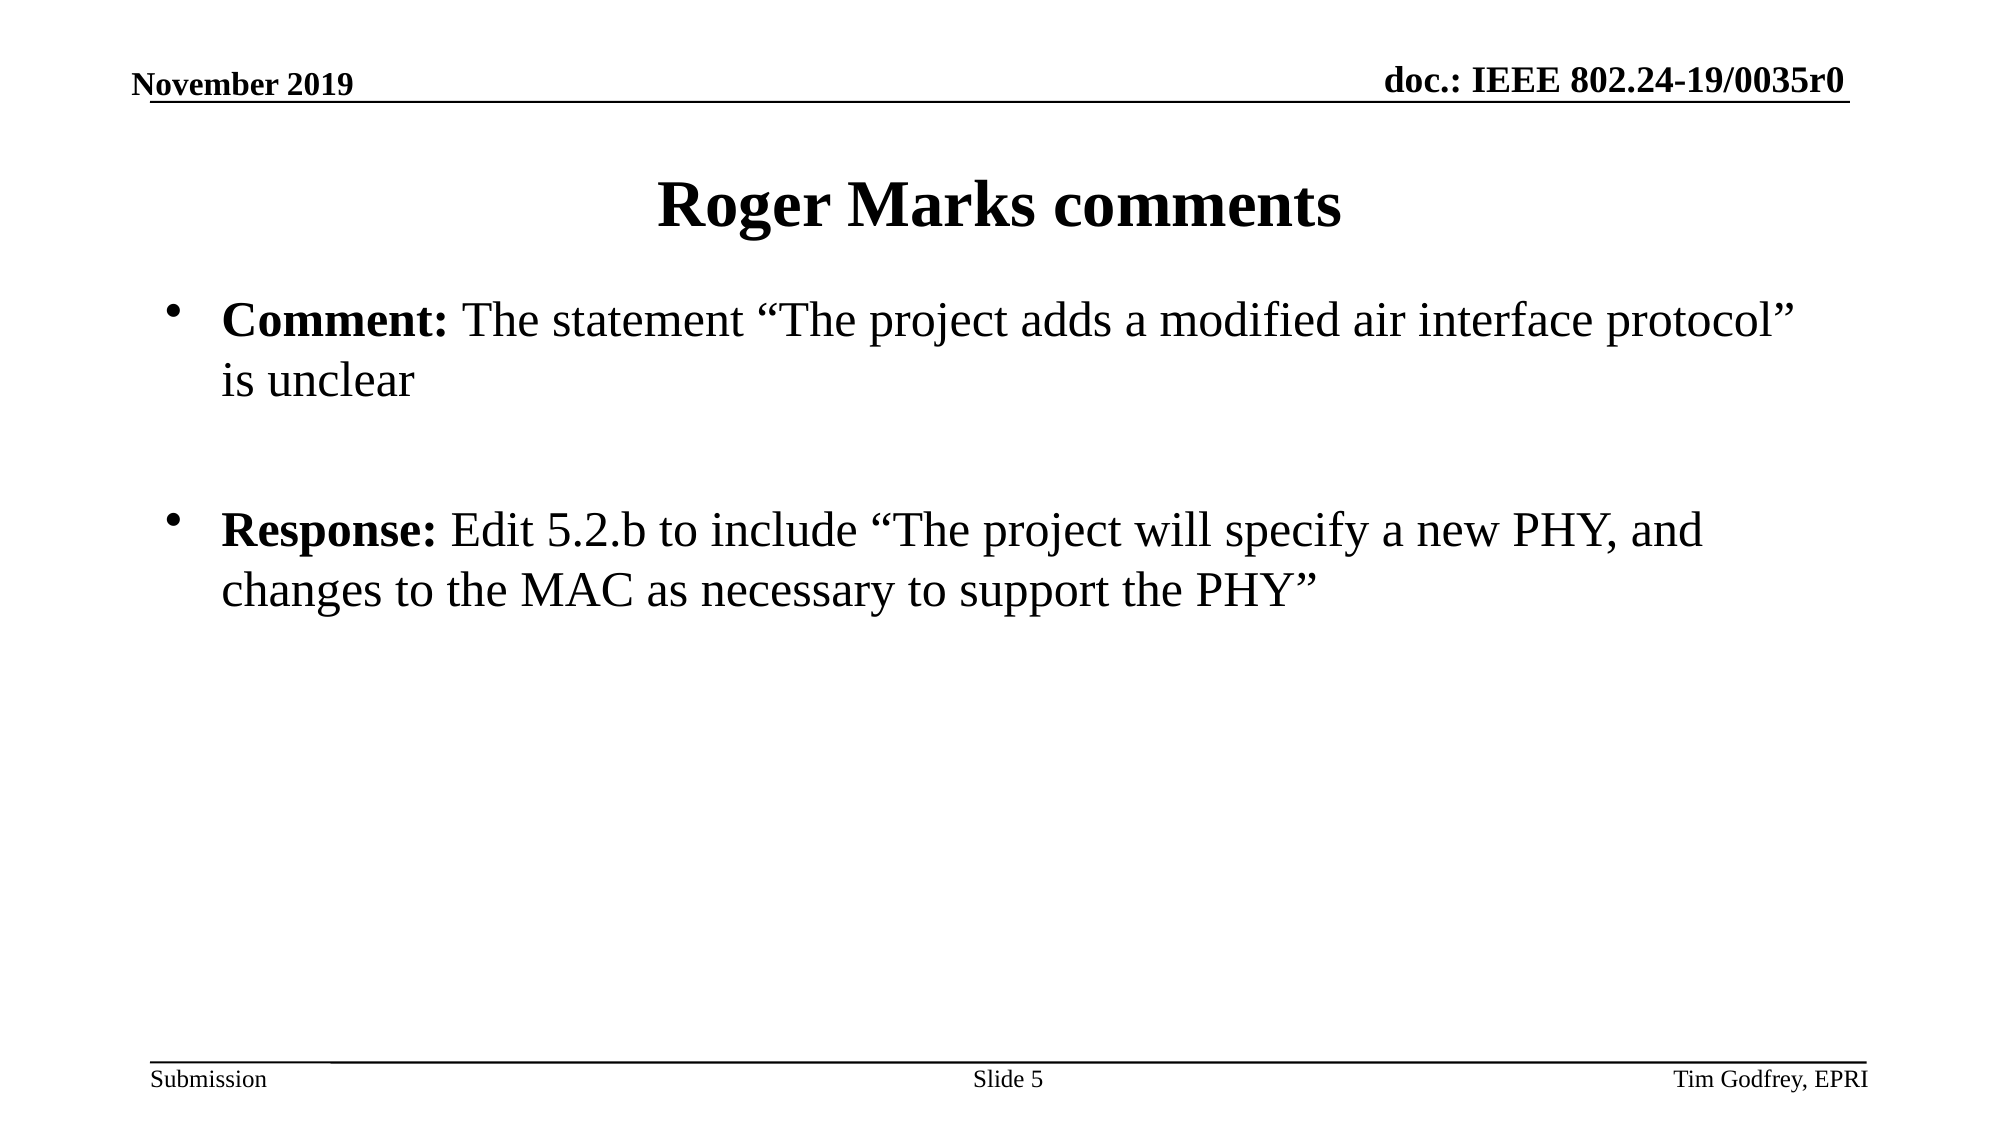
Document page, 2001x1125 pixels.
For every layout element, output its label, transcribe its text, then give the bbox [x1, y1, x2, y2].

footer Tim Godfrey, EPRI [1670, 1061, 1869, 1093]
slide_number Slide 5 [964, 1061, 1053, 1093]
list Comment: The statement “The project adds a modified air interface protocol” is unclear Response: Edit 5.2.b to include “The project will specify a new PHY, and changes to the MAC as necessary to support the PHY” [150, 278, 1850, 1000]
title Roger Marks comments [150, 112, 1850, 278]
